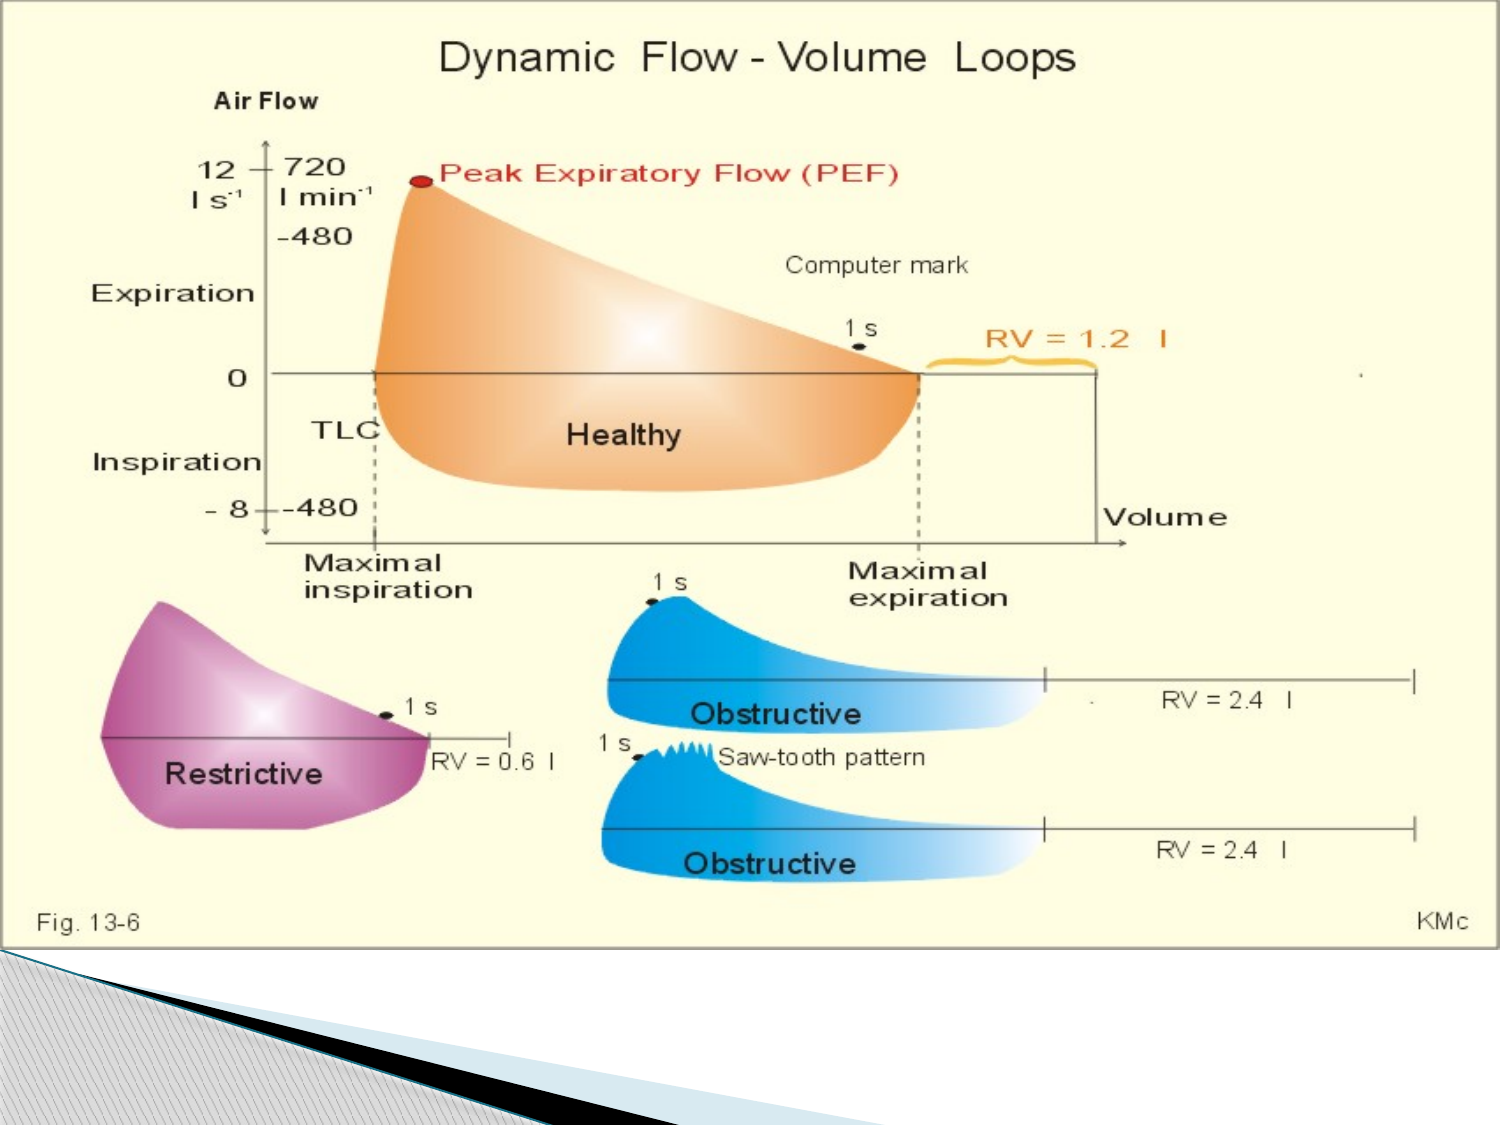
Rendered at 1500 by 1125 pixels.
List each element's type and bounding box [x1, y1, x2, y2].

picture [0, 0, 1500, 951]
